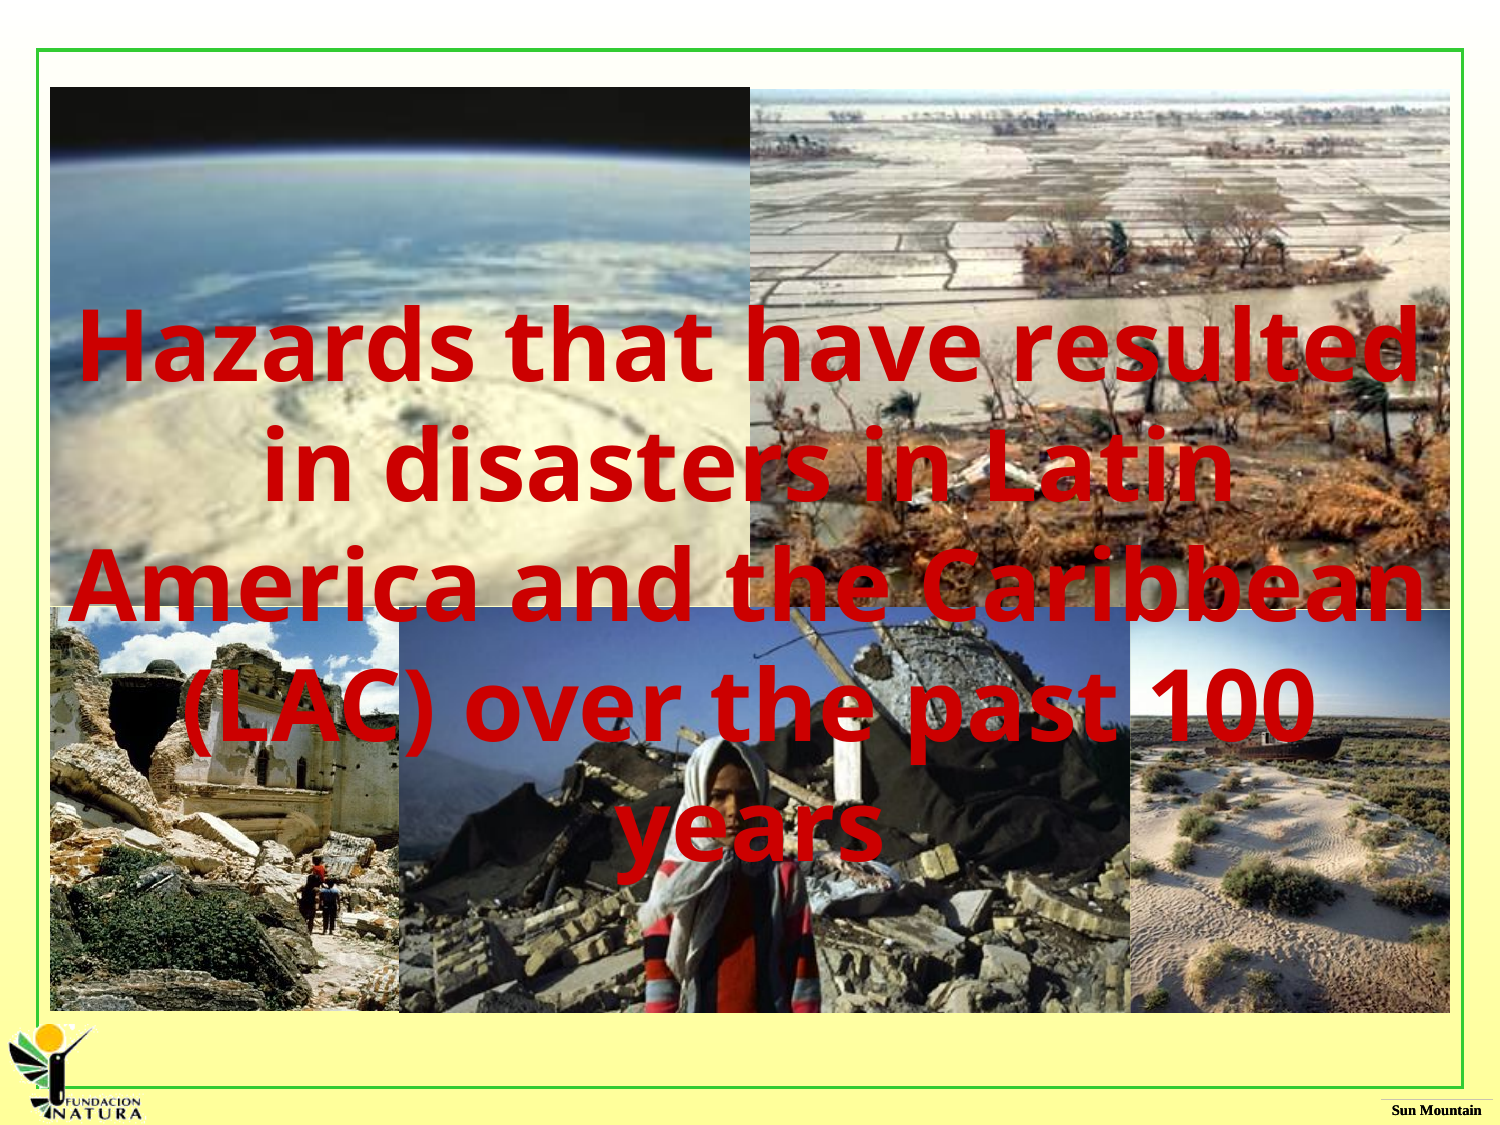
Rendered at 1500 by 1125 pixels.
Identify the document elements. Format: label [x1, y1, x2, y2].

picture [49, 87, 1451, 1013]
